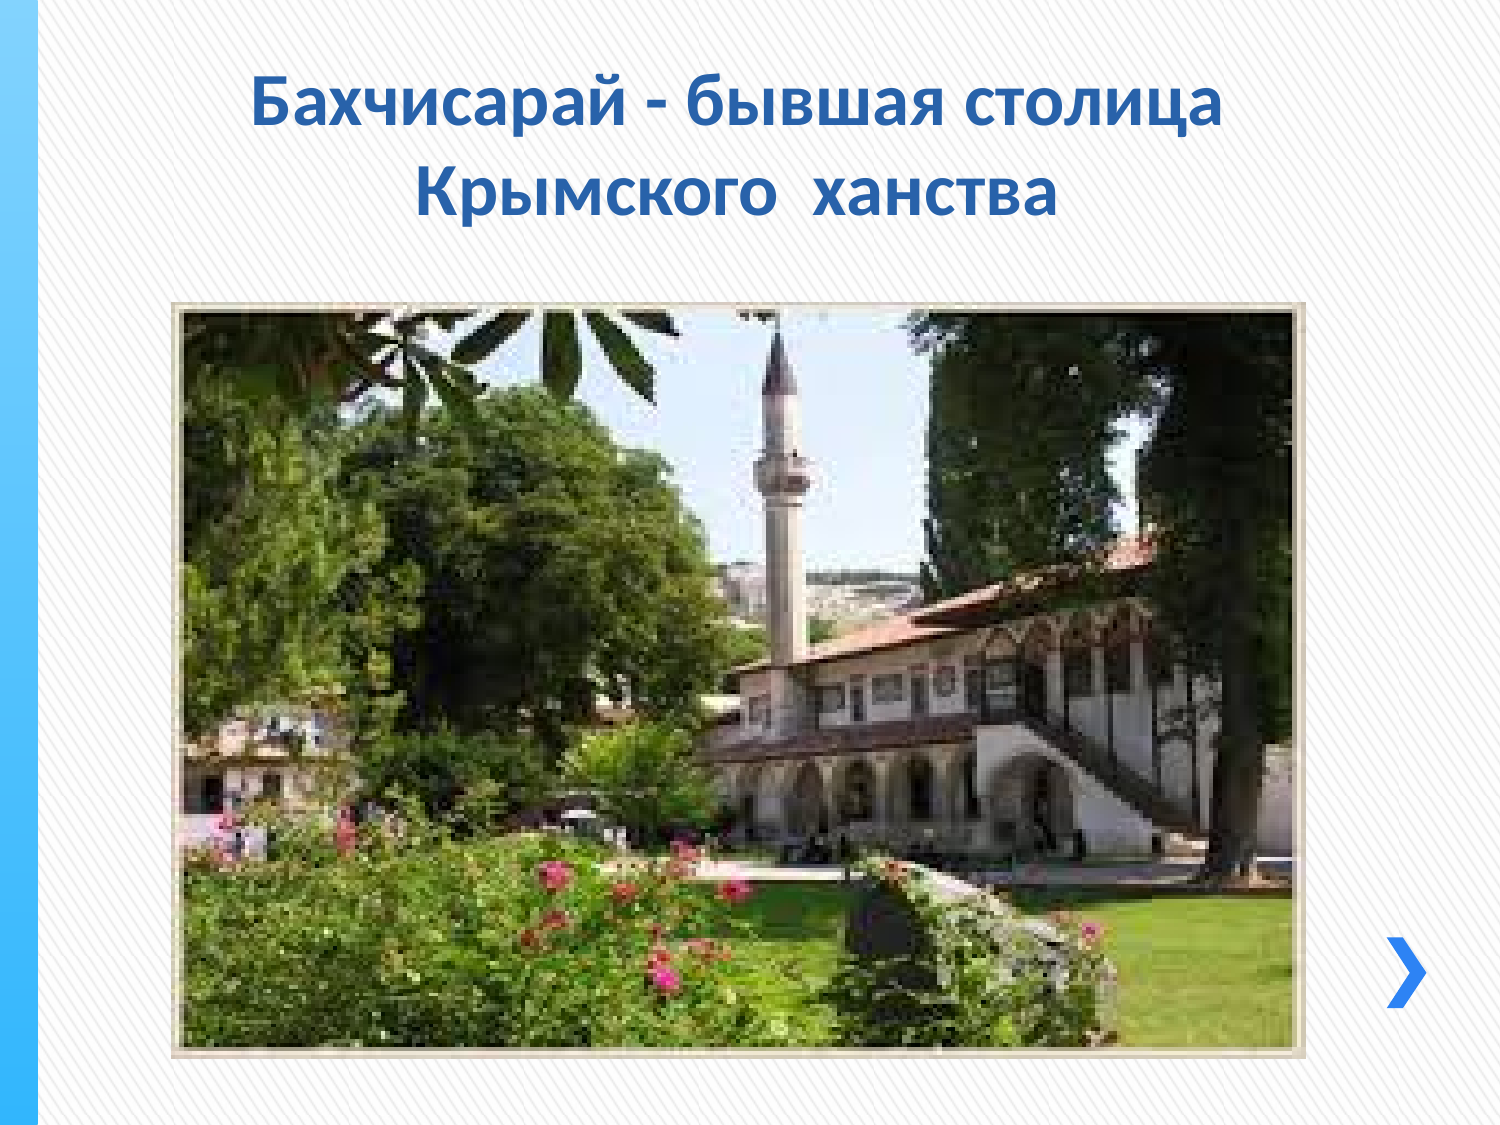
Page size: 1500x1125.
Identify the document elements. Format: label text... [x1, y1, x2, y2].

picture [37, 0, 1500, 1125]
text_box Бахчисарай - бывшая столица Крымского ханства [64, 42, 1412, 238]
